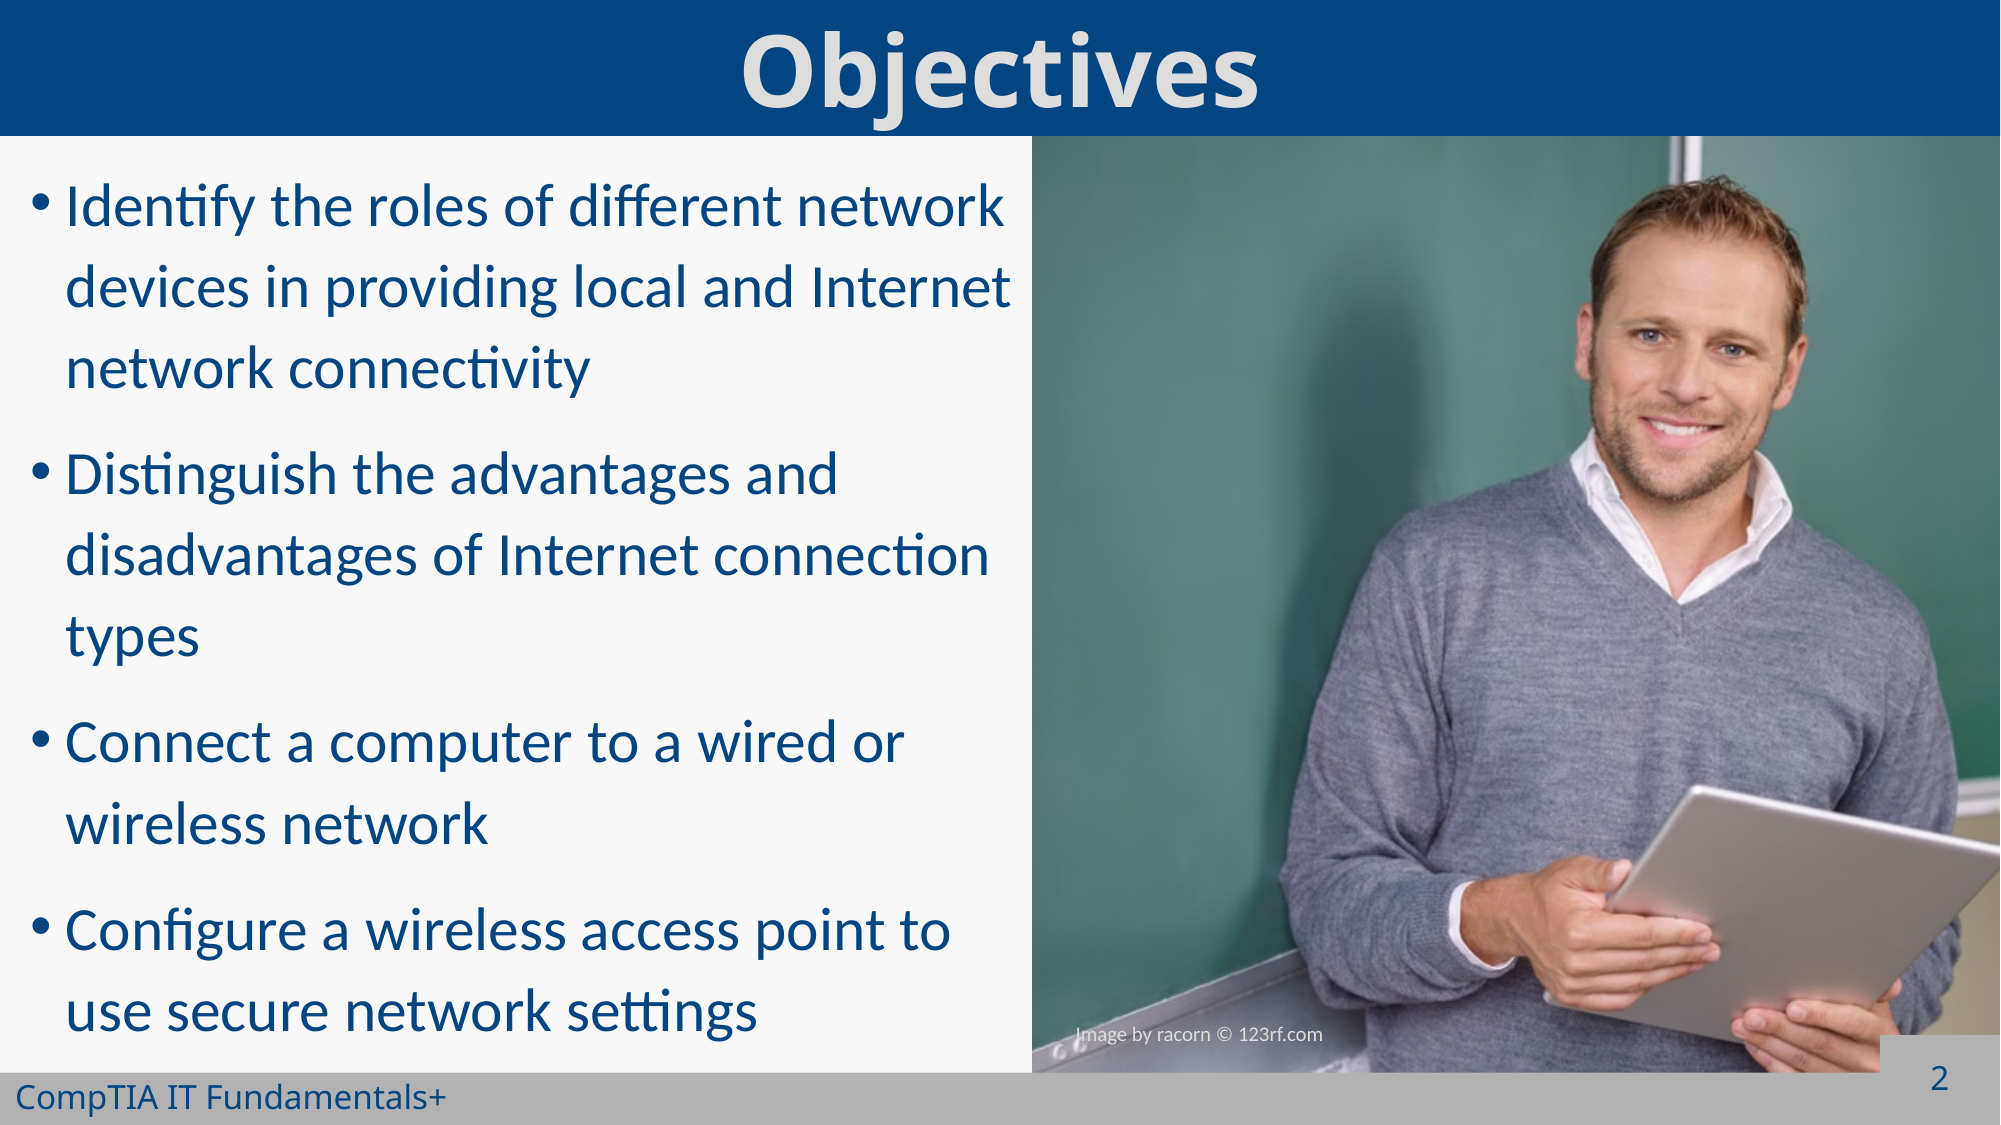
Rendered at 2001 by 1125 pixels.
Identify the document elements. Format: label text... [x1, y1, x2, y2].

slide_number 2 [1880, 1035, 2000, 1125]
footer CompTIA IT Fundamentals+ [0, 1072, 1880, 1125]
list Identify the roles of different network devices in providing local and Internet network connectivity Distinguish the advantages and disadvantages of Internet connection types Connect a computer to a wired or wireless network Configure a wireless access point to use secure network settings [15, 149, 1033, 1065]
picture [1032, 136, 2000, 1072]
